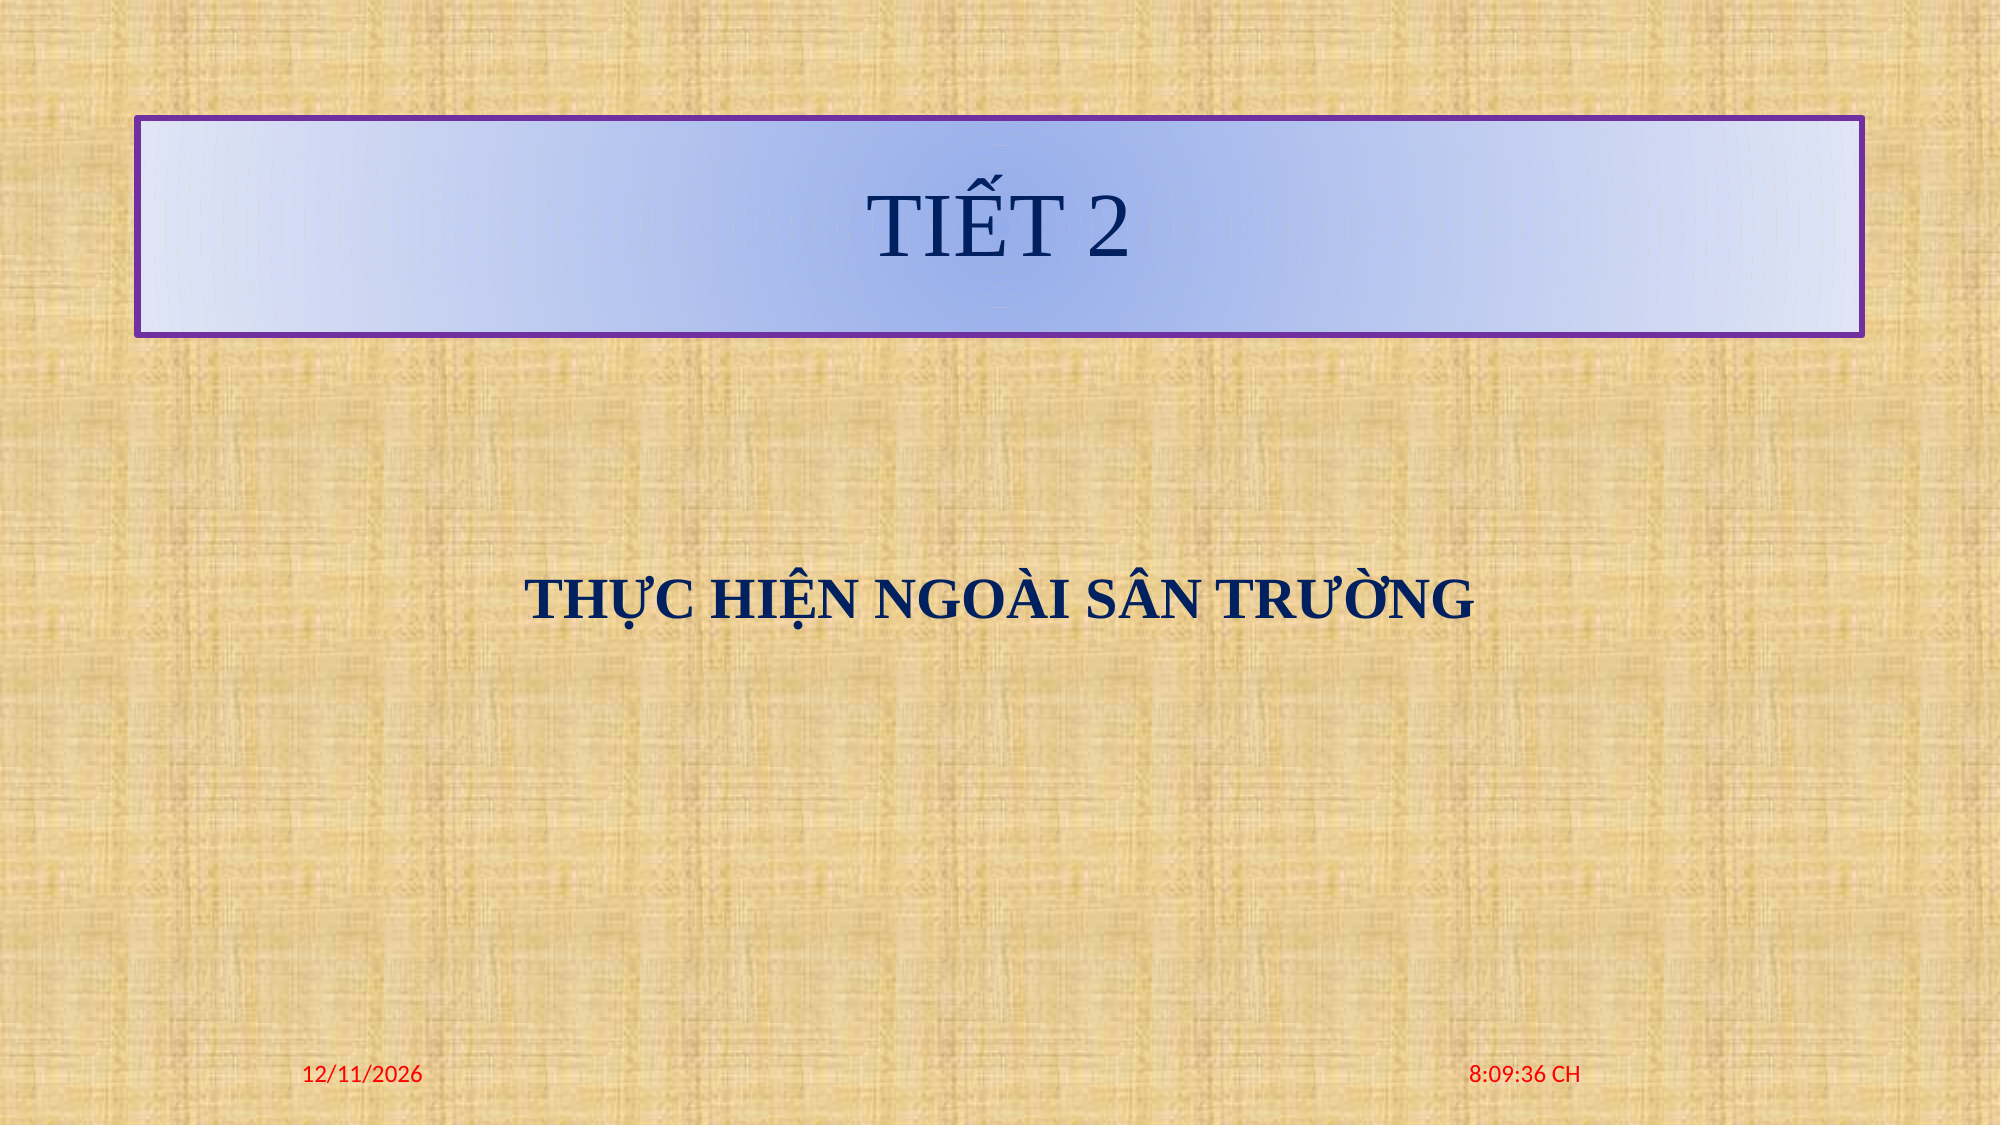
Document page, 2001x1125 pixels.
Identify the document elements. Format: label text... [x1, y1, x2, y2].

picture [0, 0, 2001, 1125]
text_box TIẾT 2 [137, 117, 1863, 336]
text_box THỰC HIỆN NGOÀI SÂN TRƯỜNG [137, 513, 1863, 686]
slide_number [137, 1042, 588, 1103]
footer 8:09:36 CH [1187, 1042, 1863, 1103]
